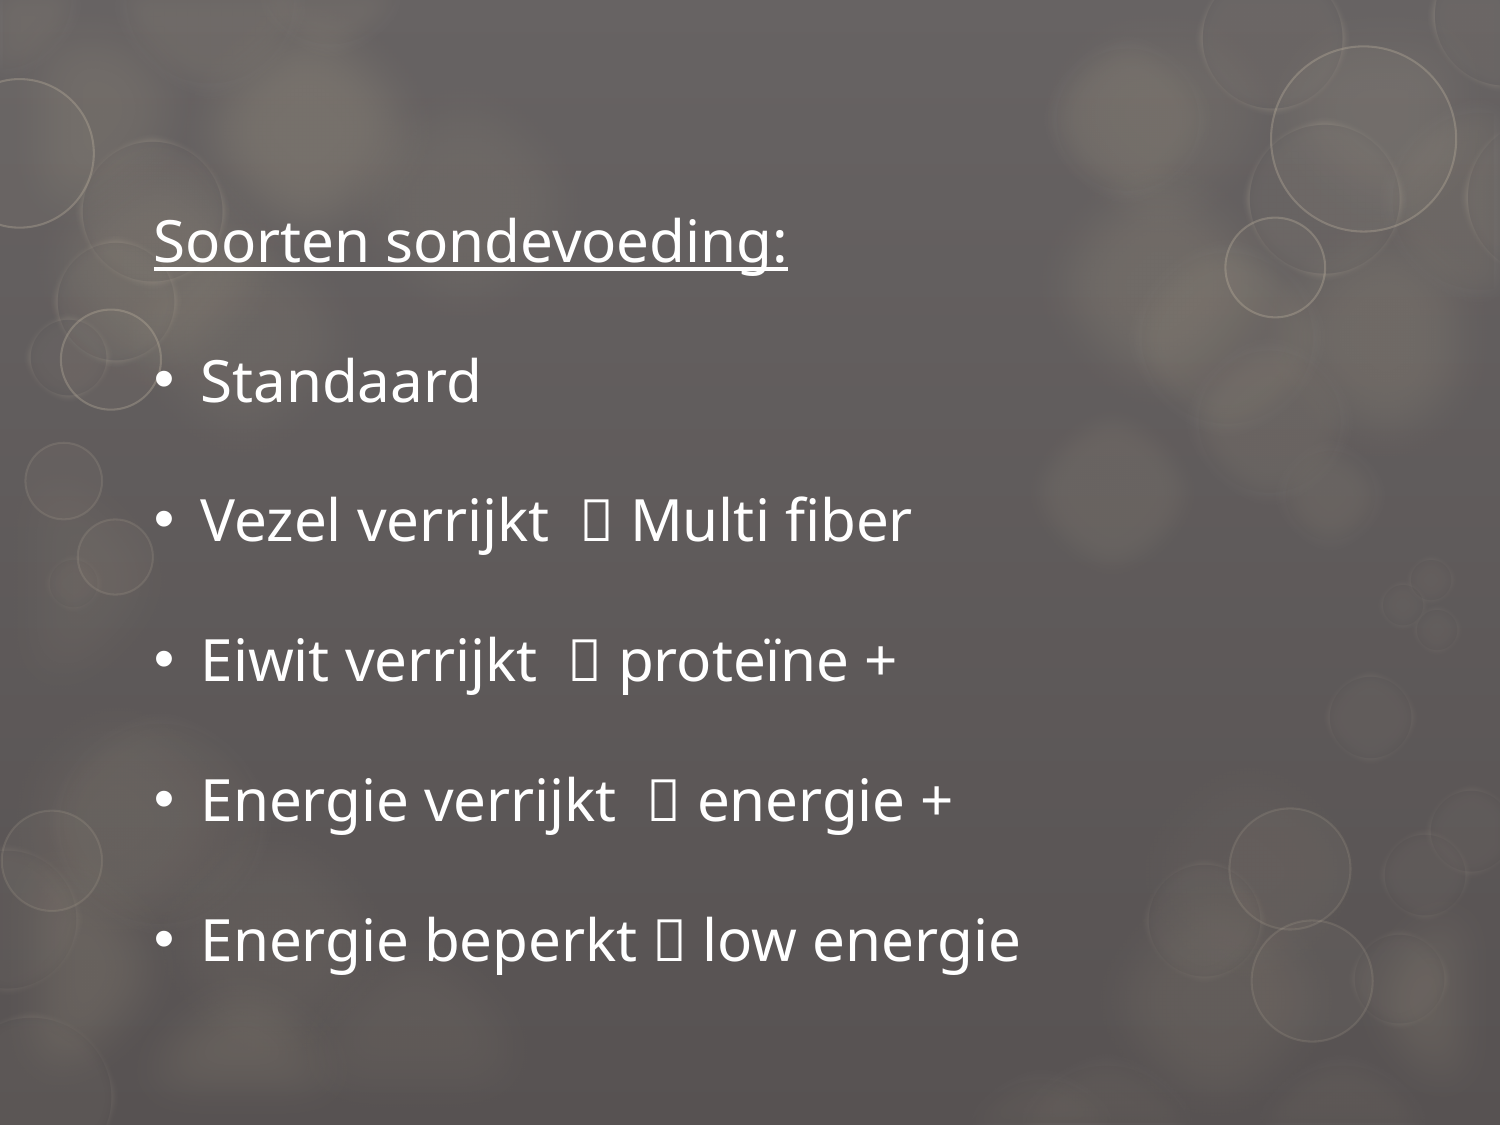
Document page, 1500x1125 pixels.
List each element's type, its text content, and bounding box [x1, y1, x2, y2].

text_box Soorten sondevoeding: Standaard Vezel verrijkt  Multi fiber Eiwit verrijkt  proteïne + Energie verrijkt  energie + Energie beperkt  low energie [139, 196, 1037, 981]
